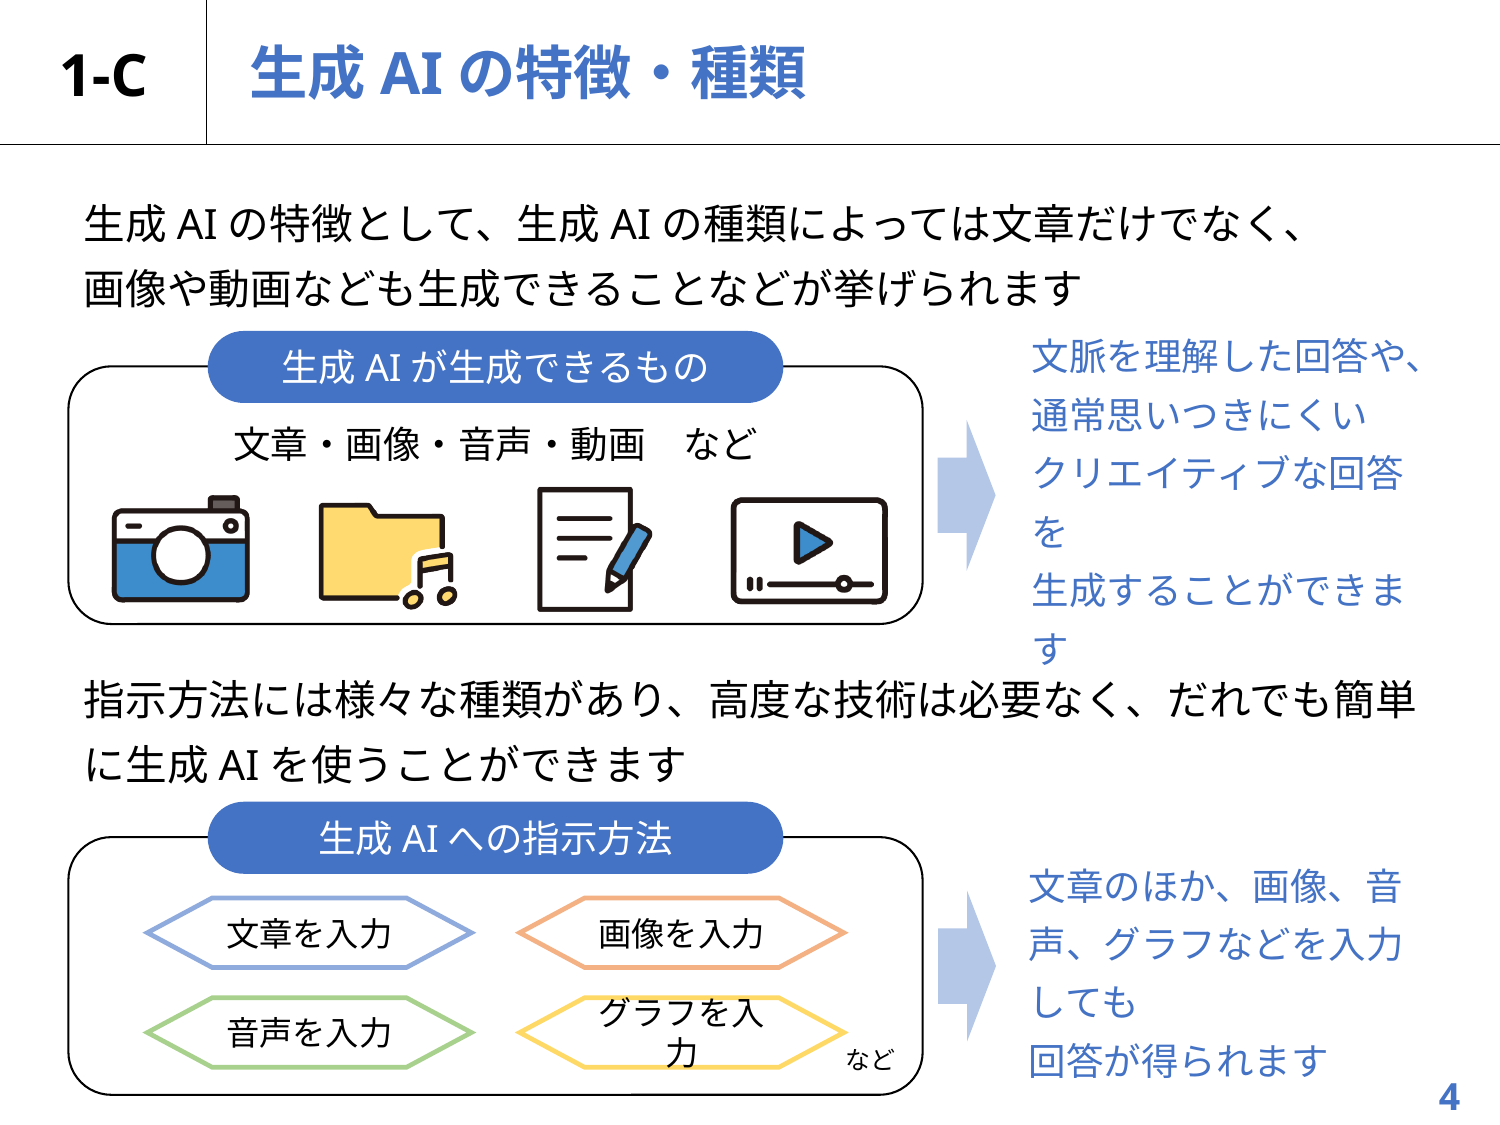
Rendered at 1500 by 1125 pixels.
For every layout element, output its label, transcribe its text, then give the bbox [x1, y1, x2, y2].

text_box 4 [1402, 1065, 1497, 1125]
text_box 指示方法には様々な種類があり、高度な技術は必要なく、だれでも簡単に生成AIを使うことができます [68, 651, 1432, 786]
text_box 生成AIの特徴として、生成AIの種類によっては文章だけでなく、 画像や動画なども生成できることなどが挙げられます [68, 175, 1432, 318]
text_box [68, 330, 1459, 625]
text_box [68, 801, 1459, 1095]
text_box 生成AIの特徴・種類 [230, 24, 1459, 119]
title 1-C [0, 0, 207, 147]
